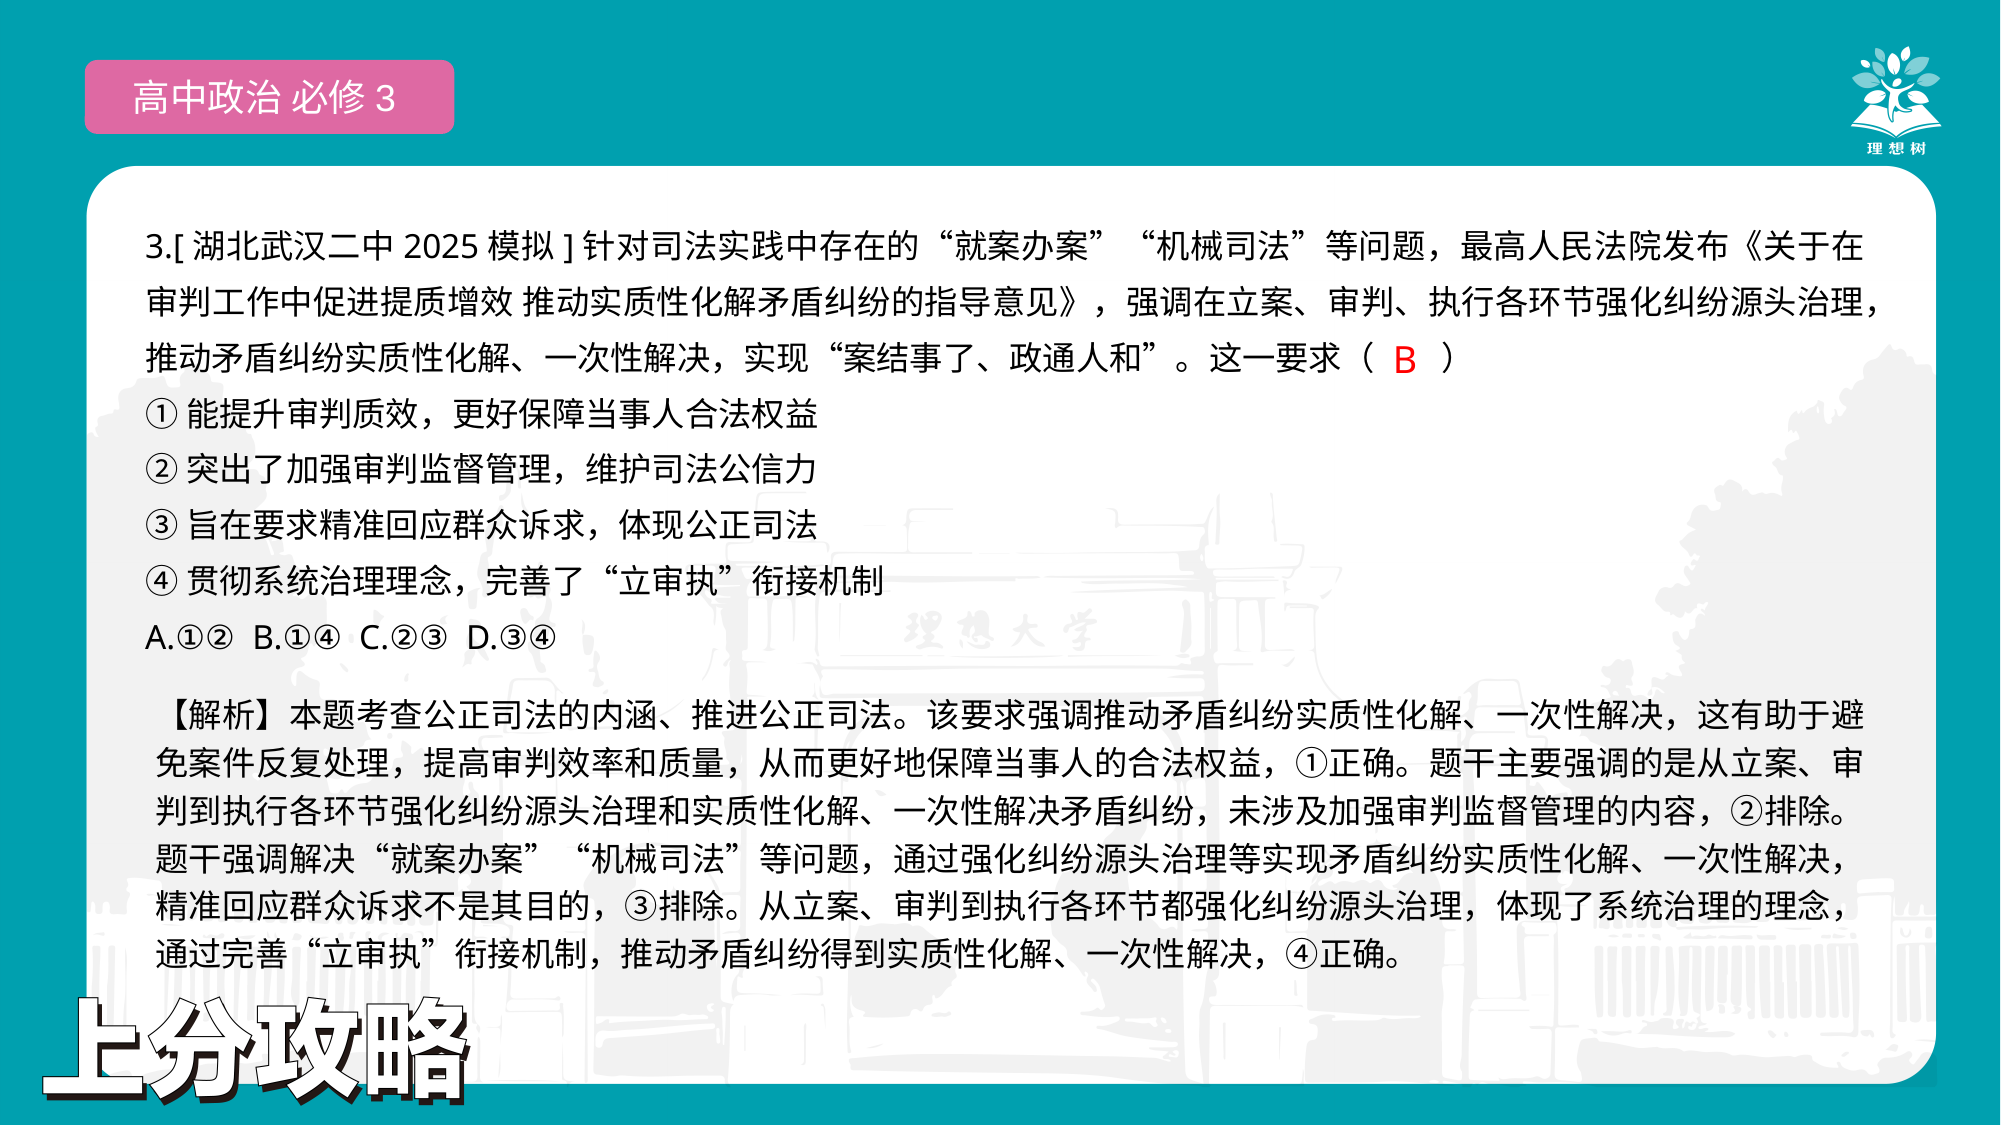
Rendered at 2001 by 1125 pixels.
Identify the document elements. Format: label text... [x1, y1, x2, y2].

text_box 【解析】本题考查公正司法的内涵、推进公正司法。该要求强调推动矛盾纠纷实质性化解、一次性解决，这有助于避免案件反复处理，提高审判效率和质量，从而更好地保障当事人的合法权益，①正确。题干主要强调的是从立案、审判到执行各环节强化纠纷源头治理和实质性化解、一次性解决矛盾纠纷，未涉及加强审判监督管理的内容，②排除。题干强调解决“就案办案”“机械司法”等问题，通过强化纠纷源头治理等实现矛盾纠纷实质性化解、一次性解决，精准回应群众诉求不是其目的，③排除。从立案、审判到执行各环节都强化纠纷源头治理，体现了系统治理的理念，通过完善“立审执”衔接机制，推动矛盾纠纷得到实质性化解、一次性解决，④正确。 [140, 678, 1880, 981]
text_box 高中政治 必修3 [83, 58, 456, 135]
picture [0, 0, 2001, 1125]
text_box B [1368, 306, 1486, 389]
text_box 3.[湖北武汉二中2025模拟]针对司法实践中存在的“就案办案”“机械司法”等问题，最高人民法院发布《关于在审判工作中促进提质增效 推动实质性化解矛盾纠纷的指导意见》，强调在立案、审判、执行各环节强化纠纷源头治理，推动矛盾纠纷实质性化解、一次性解决，实现“案结事了、政通人和”。这一要求（ ） ①能提升审判质效，更好保障当事人合法权益 ②突出了加强审判监督管理，维护司法公信力 ③旨在要求精准回应群众诉求，体现公正司法 ④贯彻系统治理理念，完善了“立审执”衔接机制 A.①② B.①④ C.②③ D.③④ [130, 201, 1880, 664]
